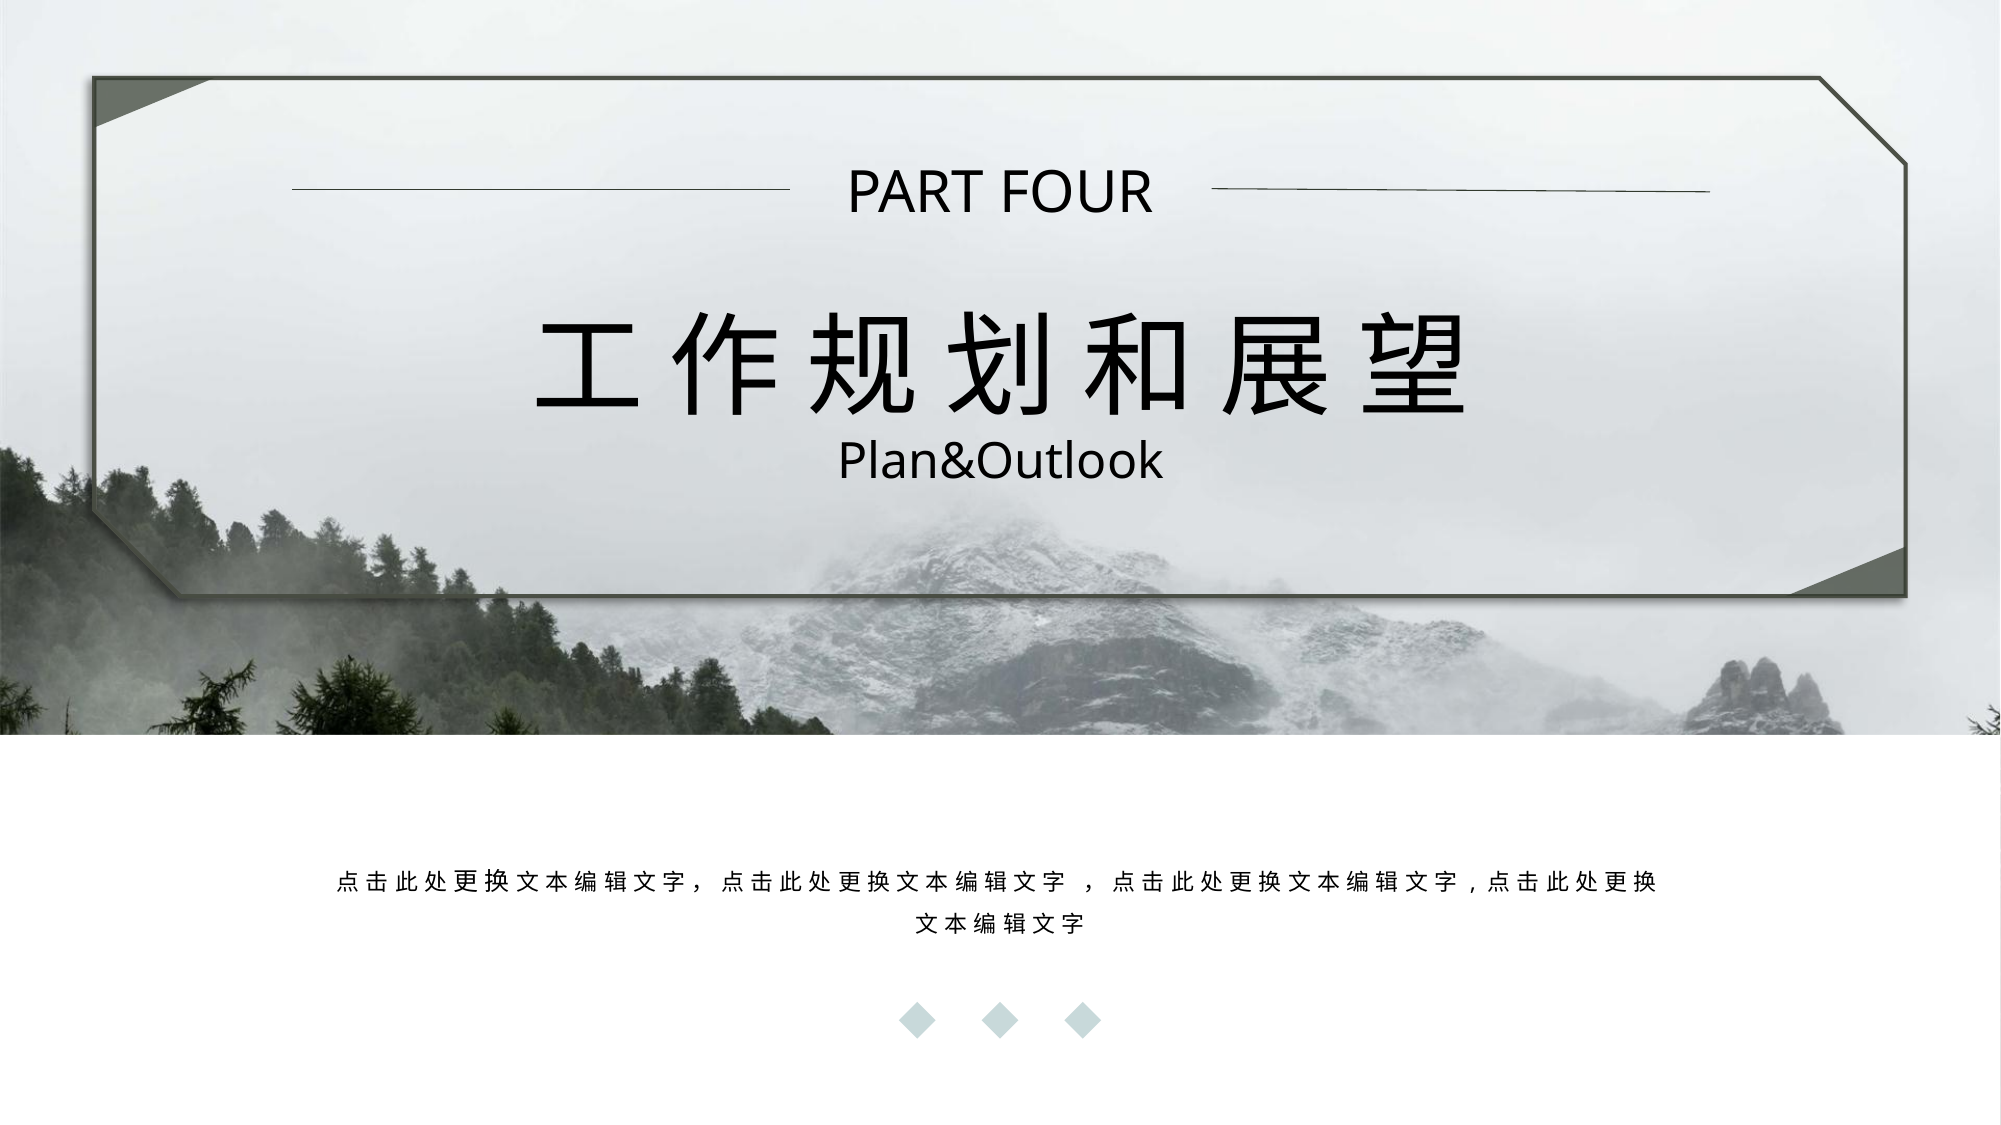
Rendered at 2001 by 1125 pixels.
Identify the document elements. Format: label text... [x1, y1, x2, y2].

text_box [0, 734, 2000, 1125]
text_box [93, 76, 215, 130]
text_box [93, 76, 1907, 598]
text_box 工 作 规 划 和 展 望 Plan&Outlook [405, 286, 1596, 497]
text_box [1211, 188, 1710, 192]
text_box [1785, 545, 1907, 598]
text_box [898, 1001, 1102, 1039]
picture [0, 0, 2001, 1125]
text_box 点击此处更换文本编辑文字，点击此处更换文本编辑文字 ，点击此处更换文本编辑文字,点击此处更换文本编辑文字 [321, 843, 1679, 986]
text_box PART FOUR [714, 146, 1285, 231]
